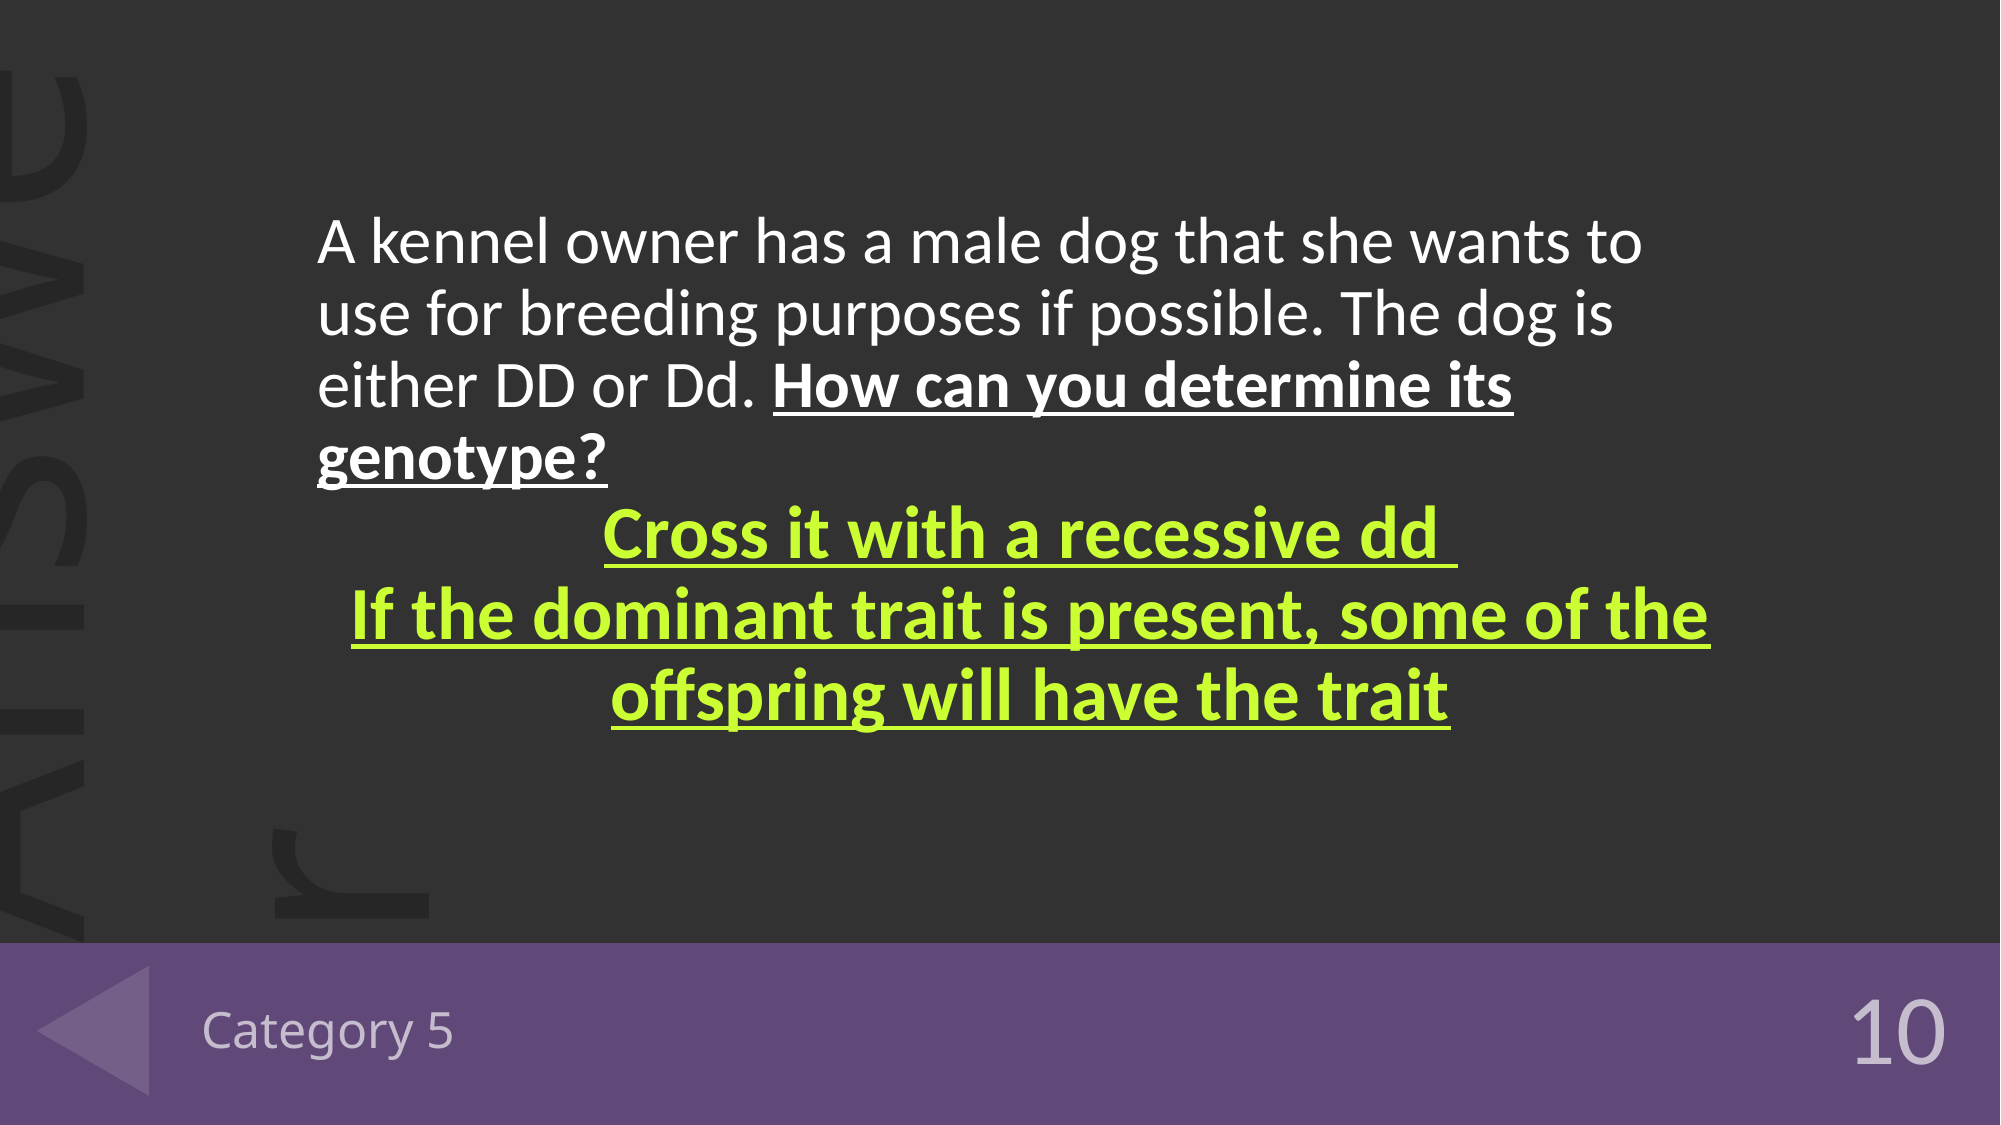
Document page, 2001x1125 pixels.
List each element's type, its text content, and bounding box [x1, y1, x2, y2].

list A kennel owner has a male dog that she wants to use for breeding purposes if possible. The dog is either DD or Dd. How can you determine its genotype? Cross it with a recessive dd If the dominant trait is present, some of the offspring will have the trait [302, 307, 1760, 636]
list 10 [1494, 967, 1963, 1097]
title Category 5 [185, 967, 1494, 1097]
